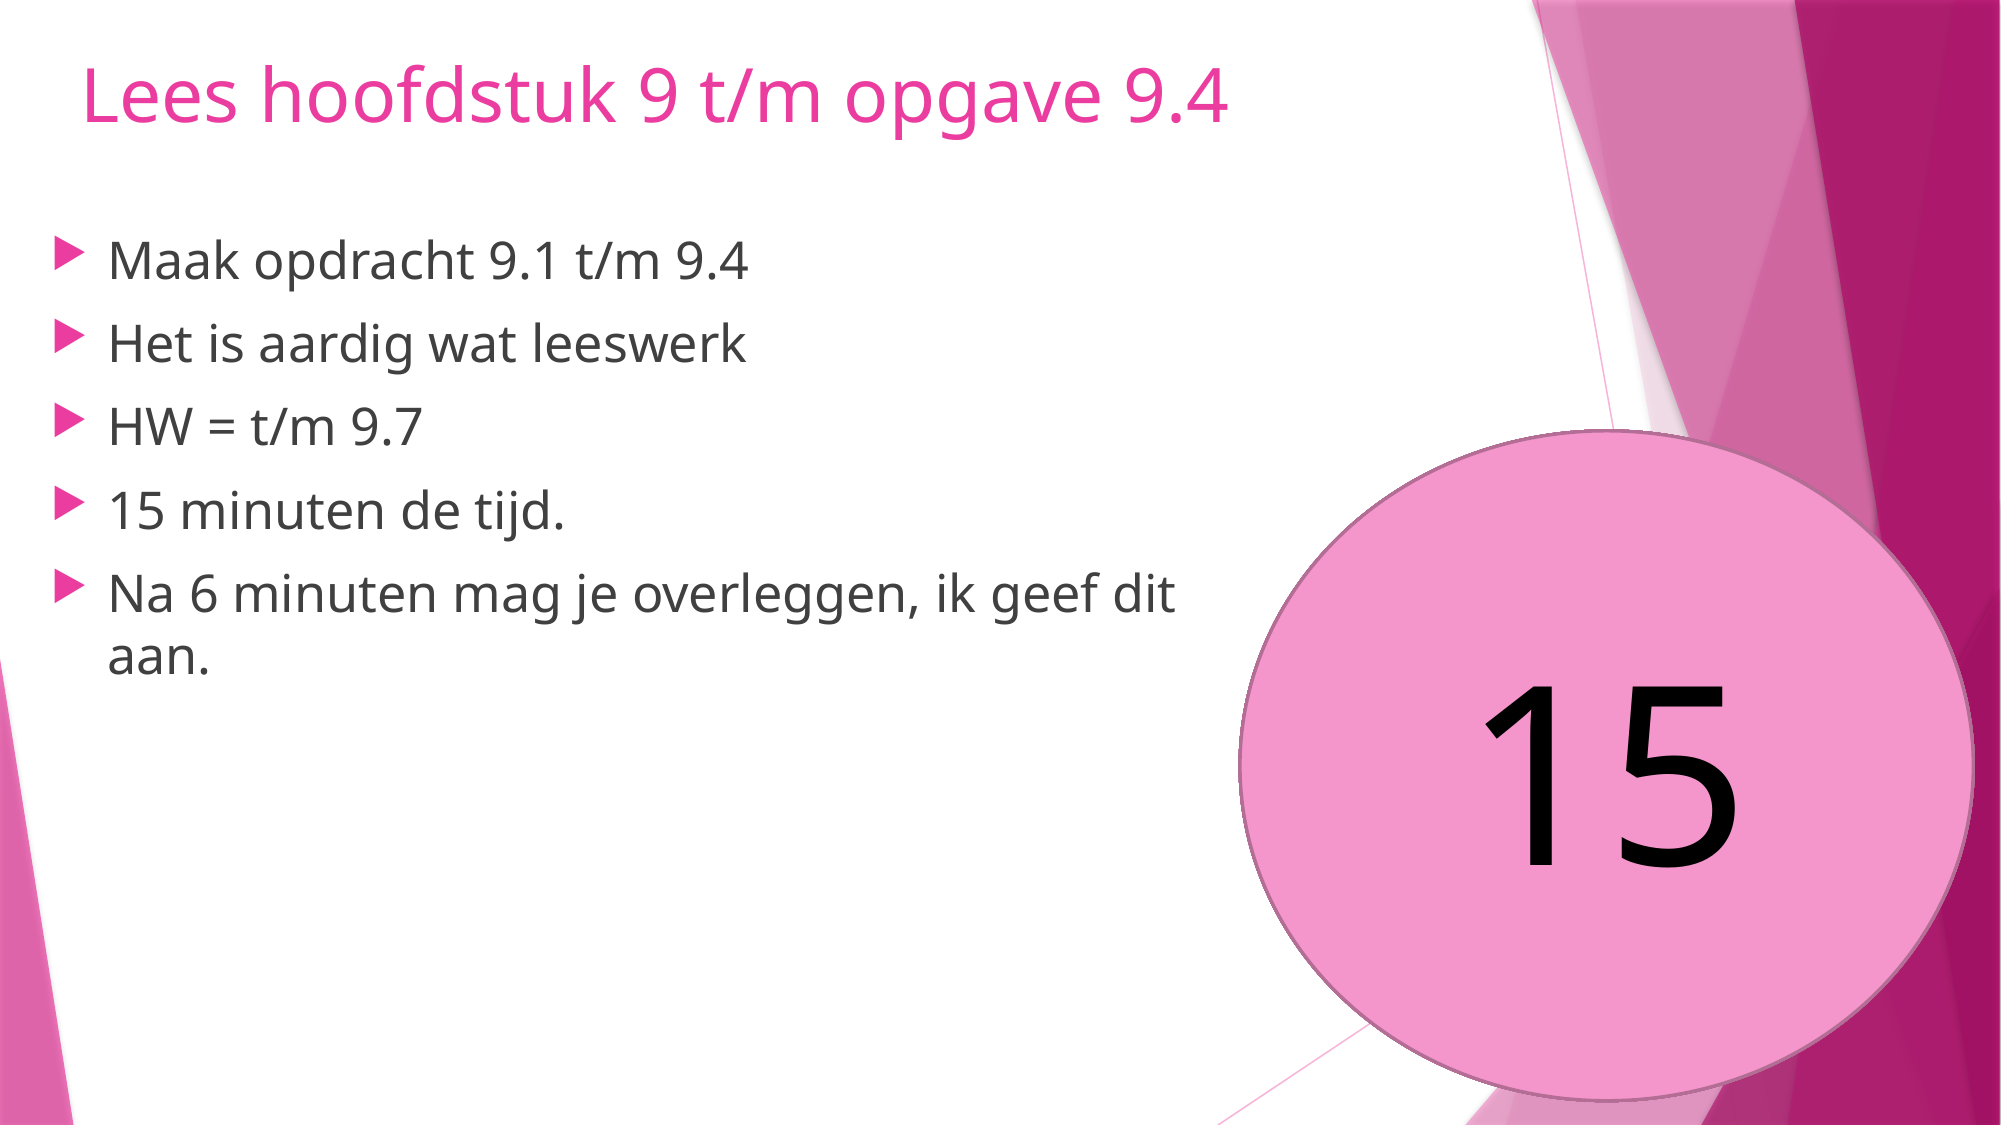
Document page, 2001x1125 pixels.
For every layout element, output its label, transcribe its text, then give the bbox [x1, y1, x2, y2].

title Lees hoofdstuk 9 t/m opgave 9.4 [65, 39, 1476, 257]
list Maak opdracht 9.1 t/m 9.4 Het is aardig wat leeswerk HW = t/m 9.7 15 minuten de tijd. Na 6 minuten mag je overleggen, ik geef dit aan. [35, 219, 1241, 1012]
text_box 15 [1238, 429, 1975, 1103]
